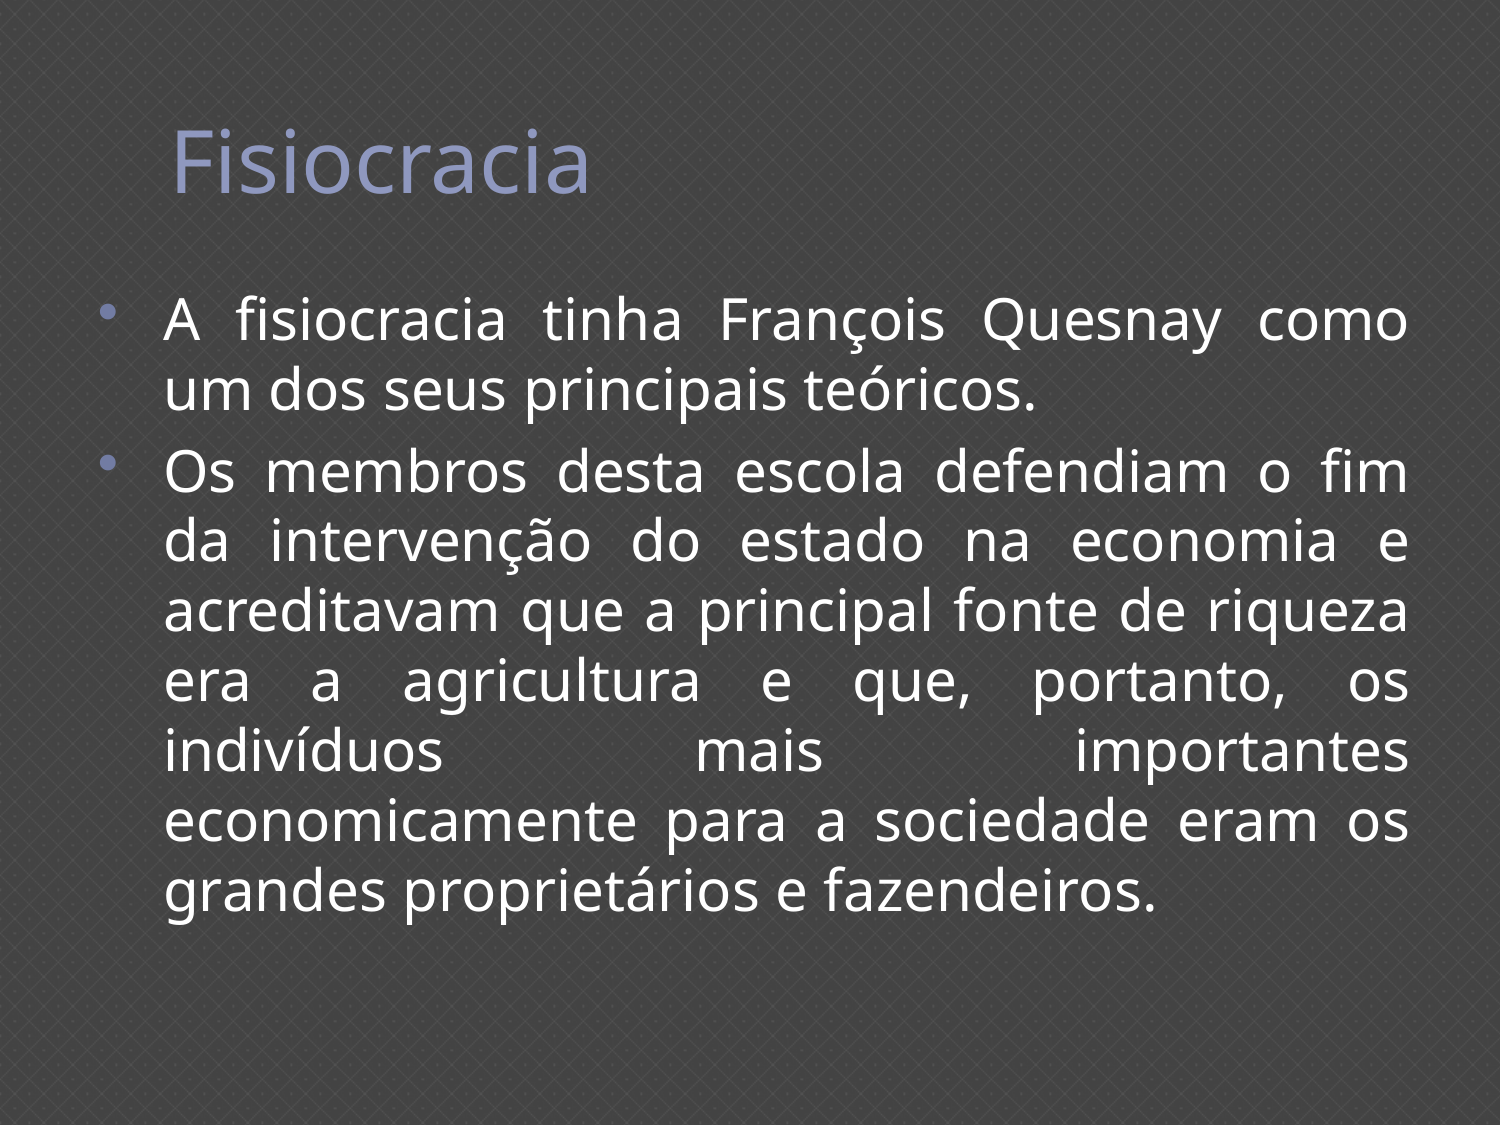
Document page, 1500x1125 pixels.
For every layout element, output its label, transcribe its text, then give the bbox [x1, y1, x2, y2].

list A fisiocracia tinha François Quesnay como um dos seus principais teóricos. Os membros desta escola defendiam o fim da intervenção do estado na economia e acreditavam que a principal fonte de riqueza era a agricultura e que, portanto, os indivíduos mais importantes economicamente para a sociedade eram os grandes proprietários e fazendeiros. [75, 275, 1425, 1059]
title Fisiocracia [75, 43, 1425, 274]
